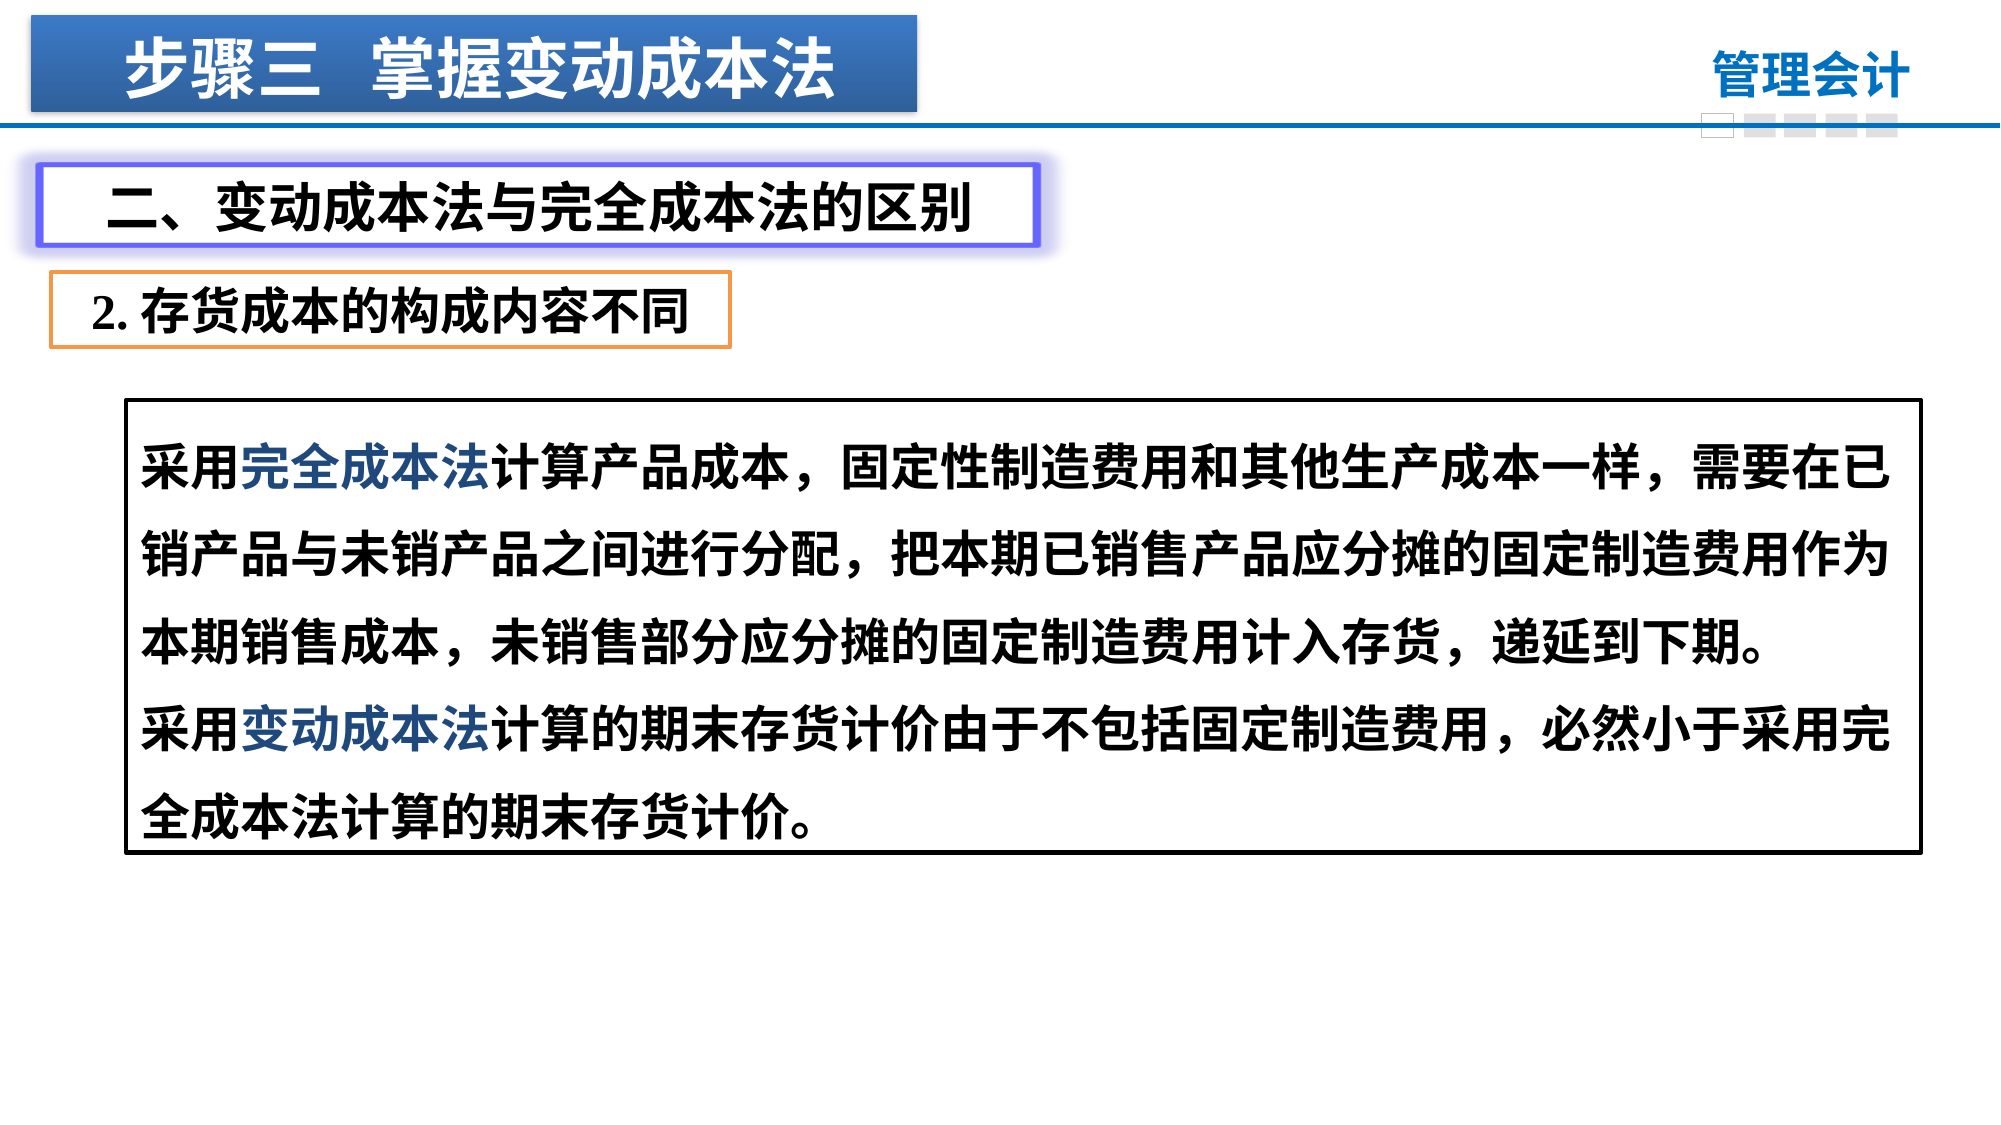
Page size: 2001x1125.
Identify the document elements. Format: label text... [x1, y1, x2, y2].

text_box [31, 14, 918, 197]
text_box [0, 132, 1083, 280]
text_box 2.存货成本的构成内容不同 [49, 288, 732, 349]
text_box 采用完全成本法计算产品成本，固定性制造费用和其他生产成本一样，需要在已销产品与未销产品之间进行分配，把本期已销售产品应分摊的固定制造费用作为本期销售成本，未销售部分应分摊的固定制造费用计入存货，递延到下期。 采用变动成本法计算的期末存货计价由于不包括固定制造费用，必然小于采用完全成本法计算的期末存货计价。 [124, 398, 1923, 855]
